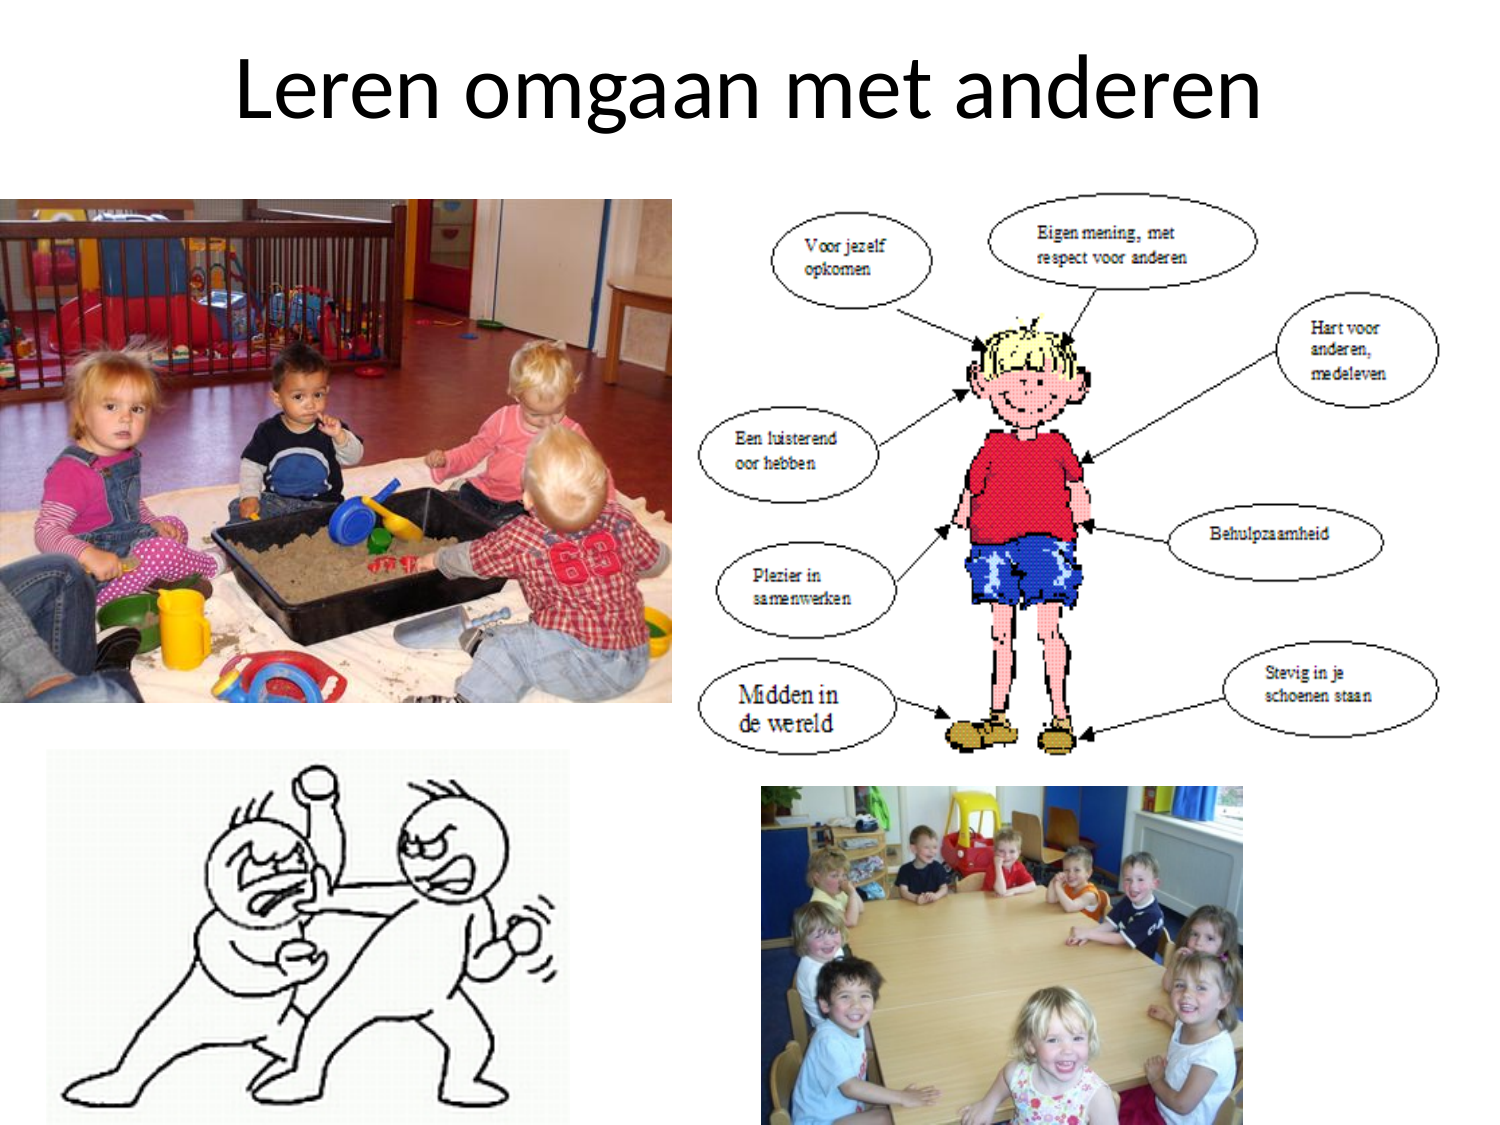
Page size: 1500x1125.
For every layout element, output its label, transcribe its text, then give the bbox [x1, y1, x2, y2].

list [761, 794, 1243, 1125]
picture [0, 163, 1500, 786]
title Leren omgaan met anderen [75, 0, 1425, 164]
picture [46, 749, 571, 1125]
